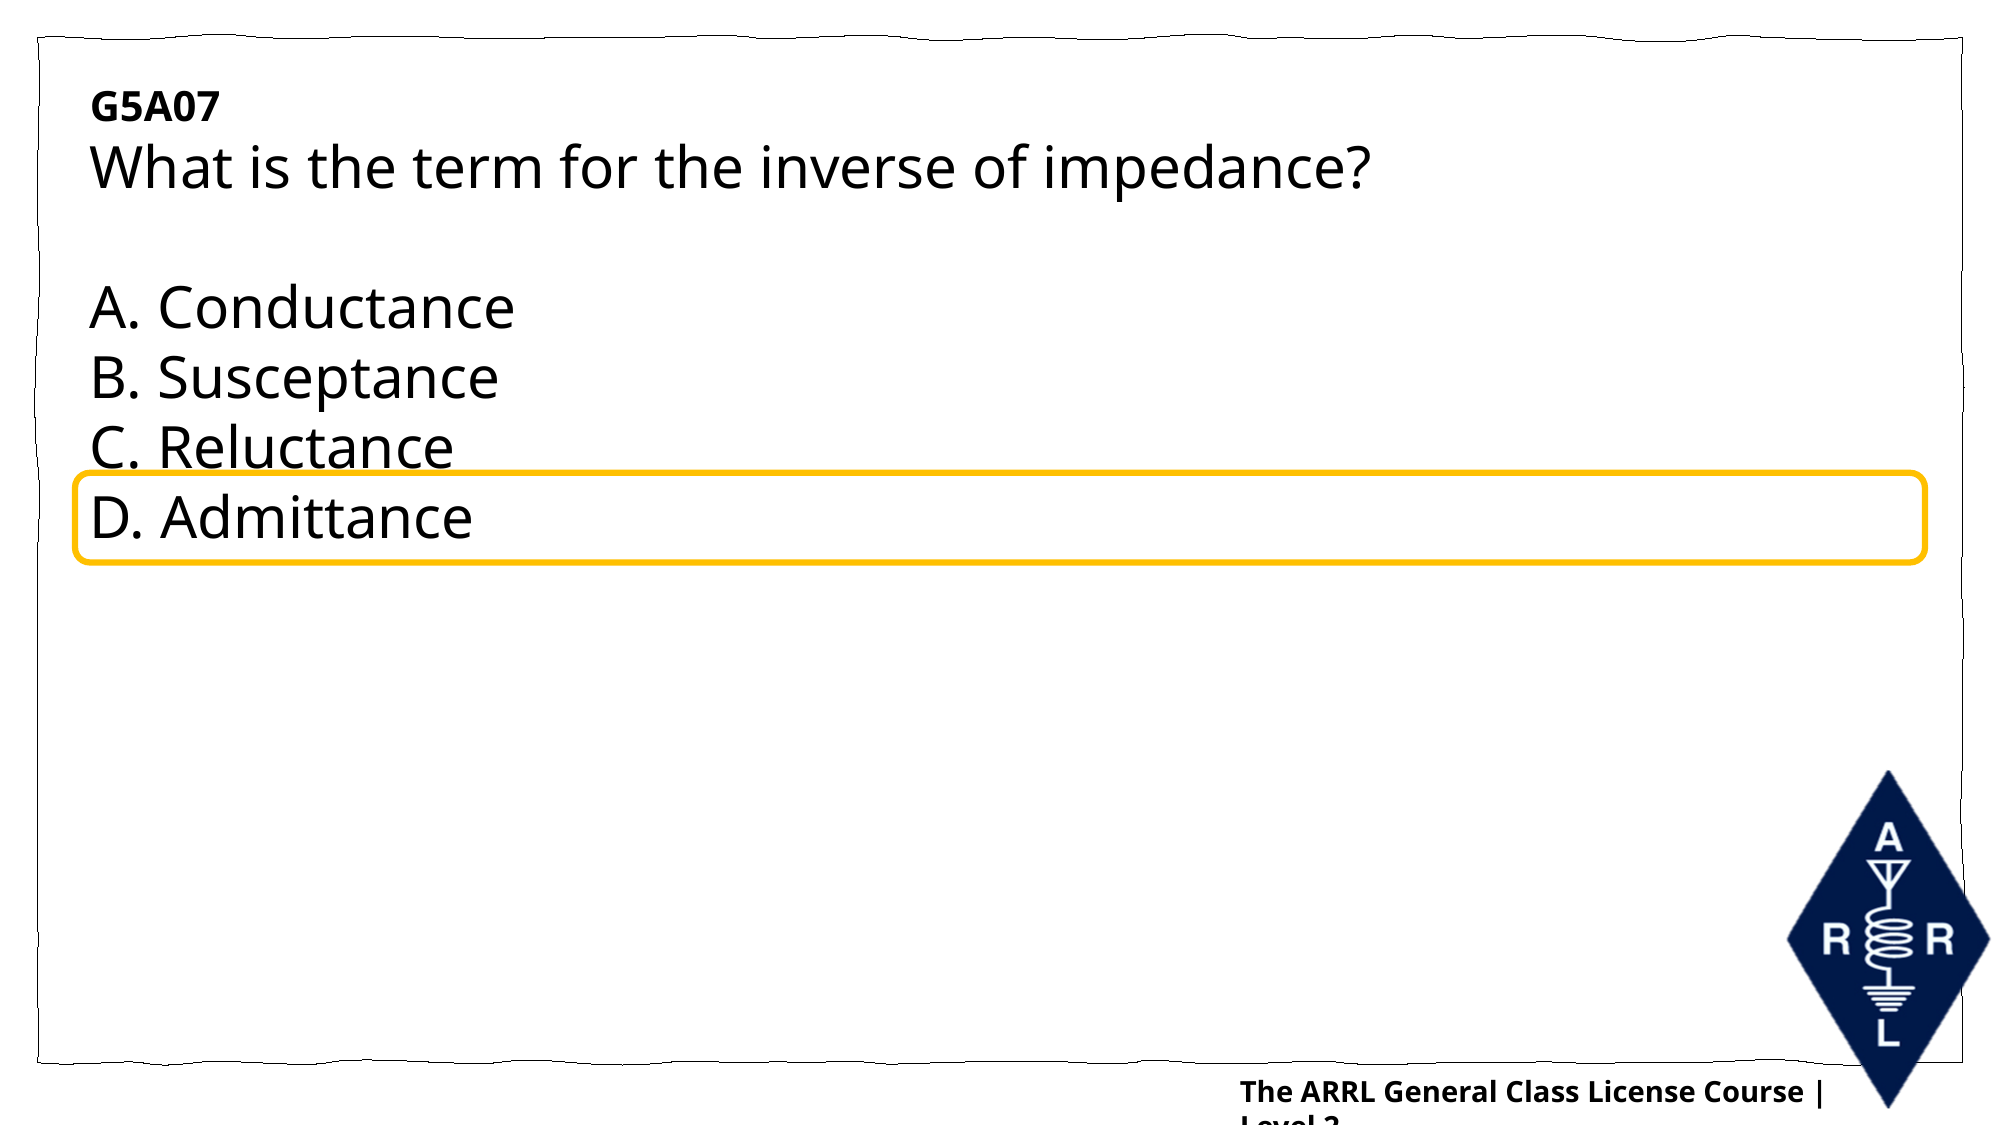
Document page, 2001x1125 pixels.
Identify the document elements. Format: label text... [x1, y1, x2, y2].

picture [1773, 752, 1999, 1125]
text_box [73, 471, 1927, 564]
text_box G5A07 What is the term for the inverse of impedance? A. Conductance B. Susceptance C. Reluctance D. Admittance [75, 72, 1850, 479]
